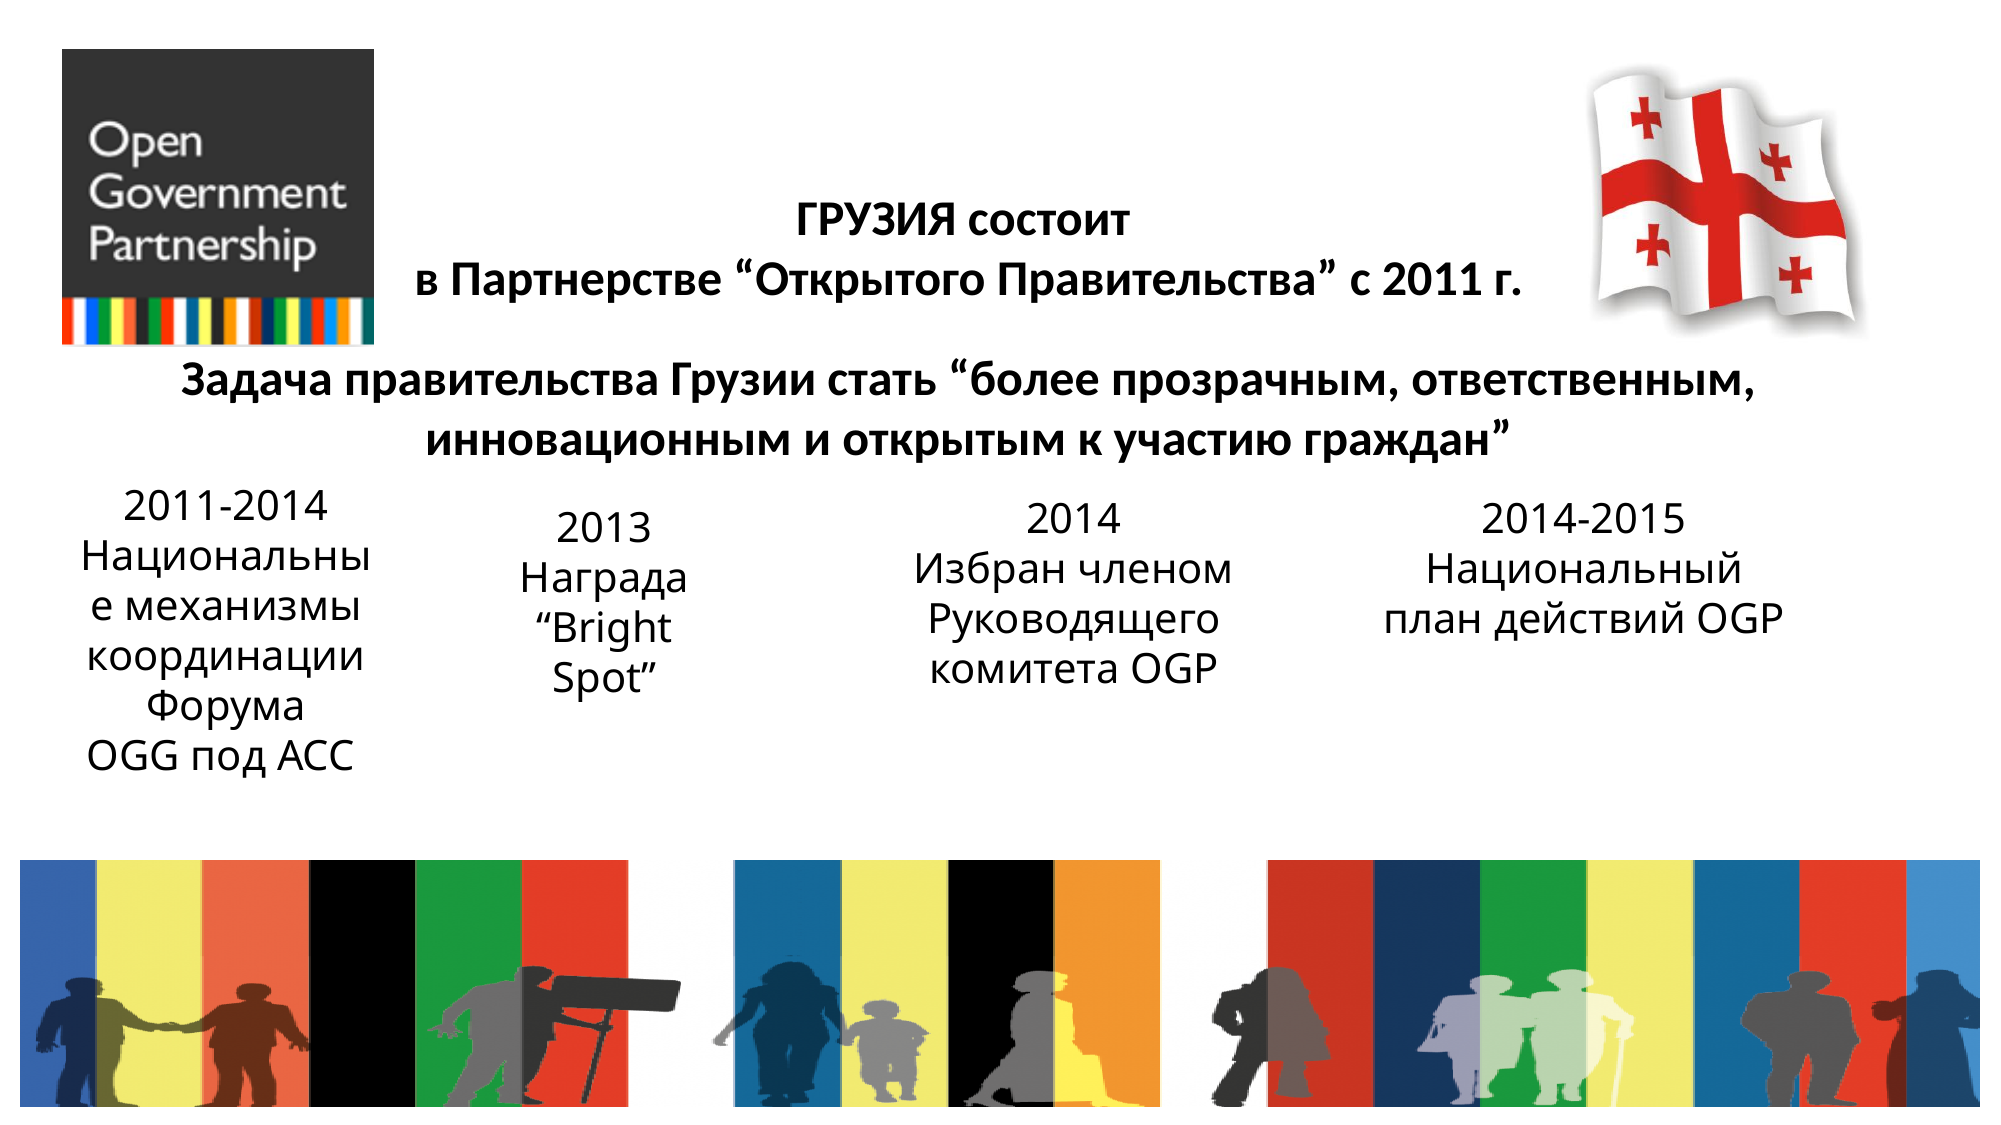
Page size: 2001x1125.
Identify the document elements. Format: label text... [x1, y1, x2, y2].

text_box 2014 Избран членом Руководящего комитета OGP [881, 334, 1267, 700]
text_box ГРУЗИЯ состоит в Партнерстве “Открытого Правительства” с 2011 г. Задача правительства Грузии стать “более прозрачным, ответственным, инновационным и открытым к участию граждан” [374, 77, 1582, 474]
picture [62, 49, 374, 347]
picture [20, 860, 1980, 1107]
text_box 2014-2015 Национальный план действий OGP [1366, 334, 1803, 650]
text_box 2011-2014 Национальные механизмы координации Форума OGG под ACC [64, 221, 388, 832]
picture [1582, 62, 1873, 347]
text_box 2013 Награда “Bright Spot” [470, 223, 739, 709]
